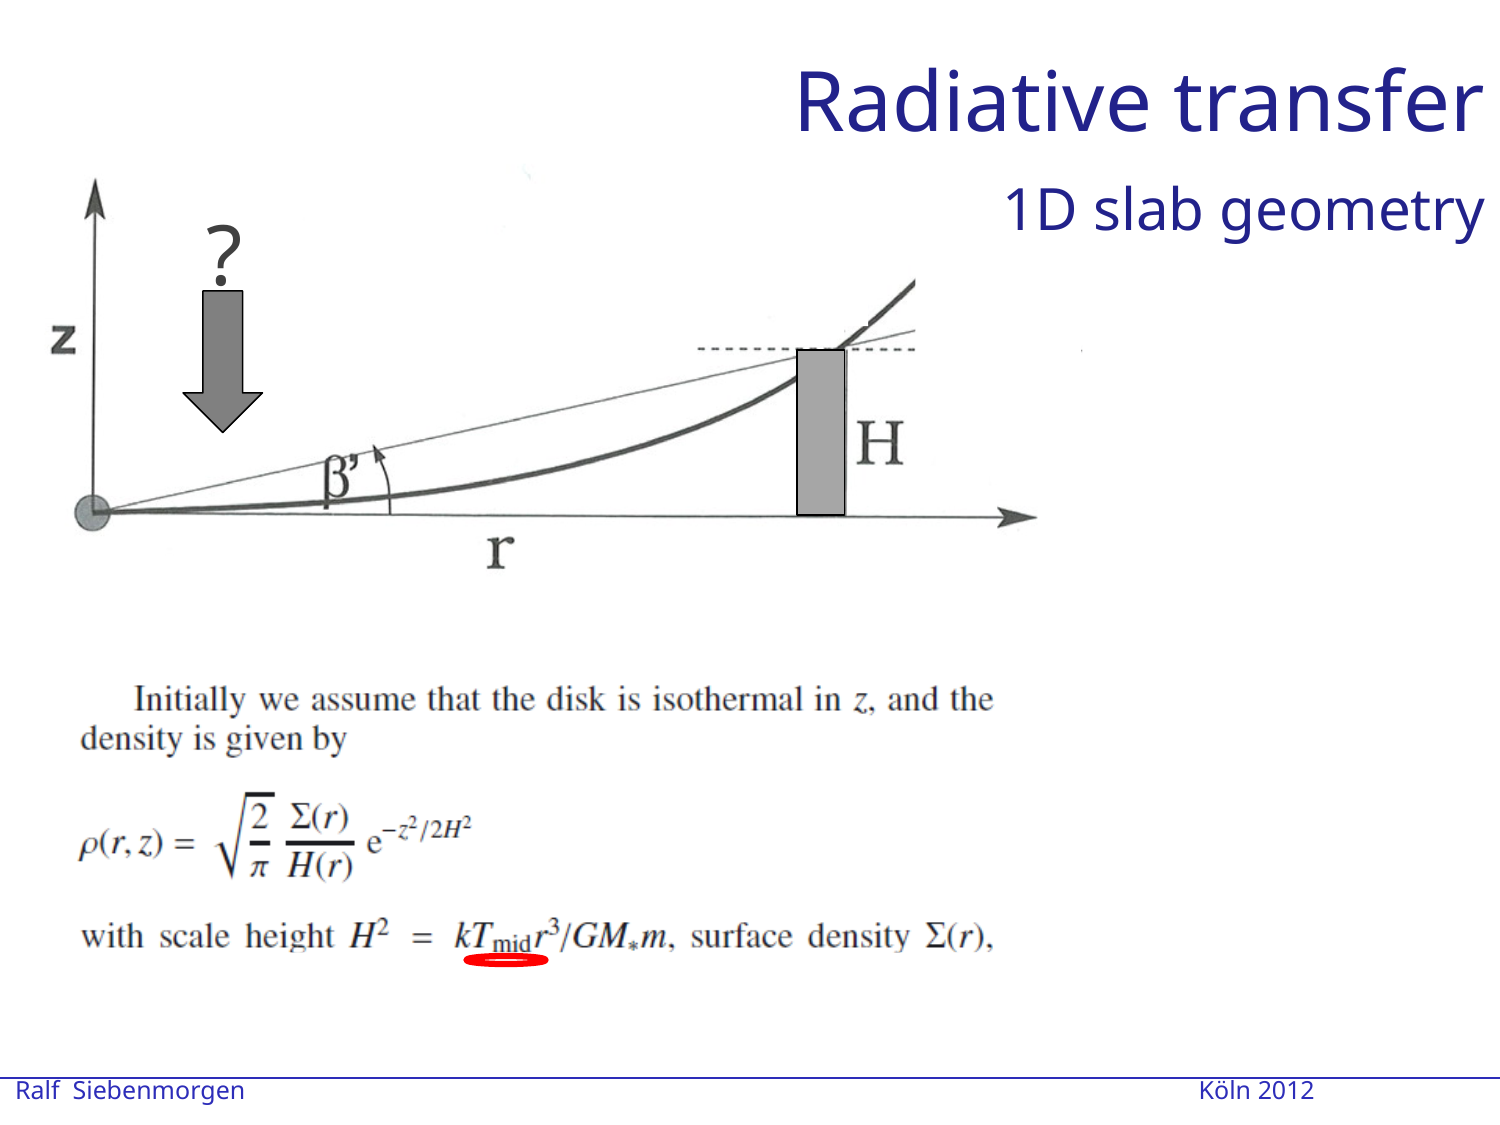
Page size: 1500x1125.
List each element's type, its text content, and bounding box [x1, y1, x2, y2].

text_box Radiative transfer 1D slab geometry [537, 7, 1500, 330]
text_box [40, 147, 1083, 587]
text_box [52, 680, 1070, 1048]
